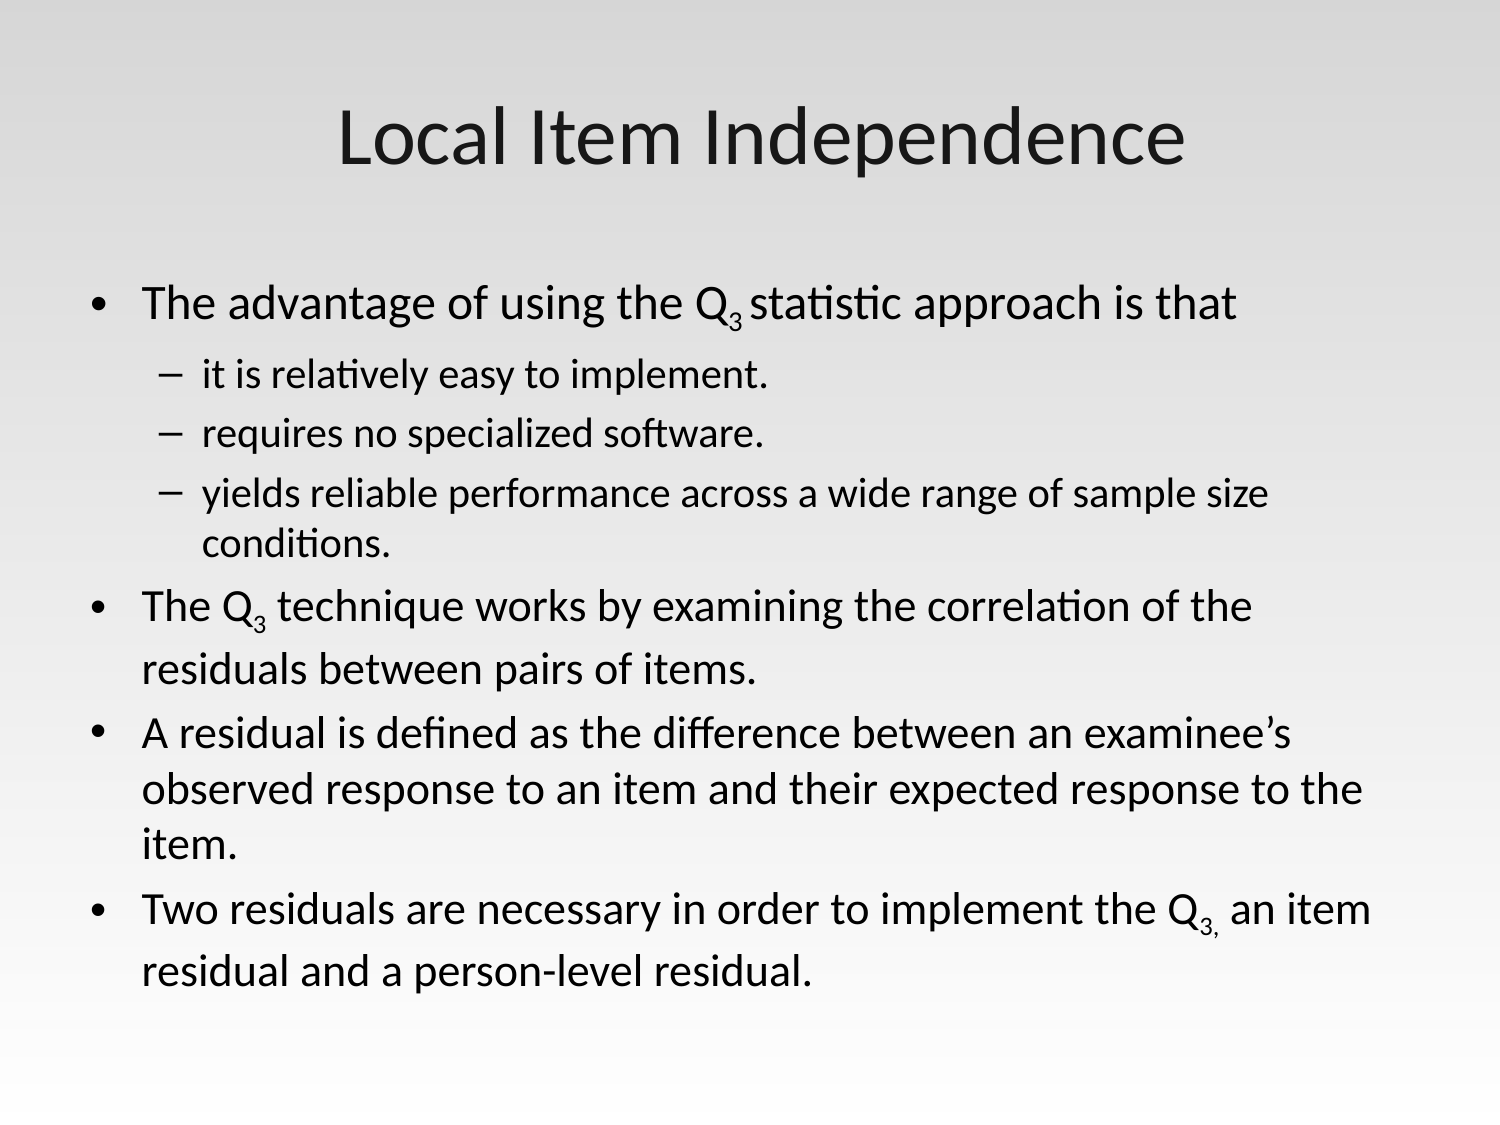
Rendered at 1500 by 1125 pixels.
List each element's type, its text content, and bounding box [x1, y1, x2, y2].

list The advantage of using the Q3 statistic approach is that it is relatively easy to implement. requires no specialized software. yields reliable performance across a wide range of sample size conditions. The Q3 technique works by examining the correlation of the residuals between pairs of items. A residual is defined as the difference between an examinee’s observed response to an item and their expected response to the item. Two residuals are necessary in order to implement the Q3, an item residual and a person-level residual. [75, 262, 1425, 1005]
title Local Item Independence [24, 37, 1500, 225]
